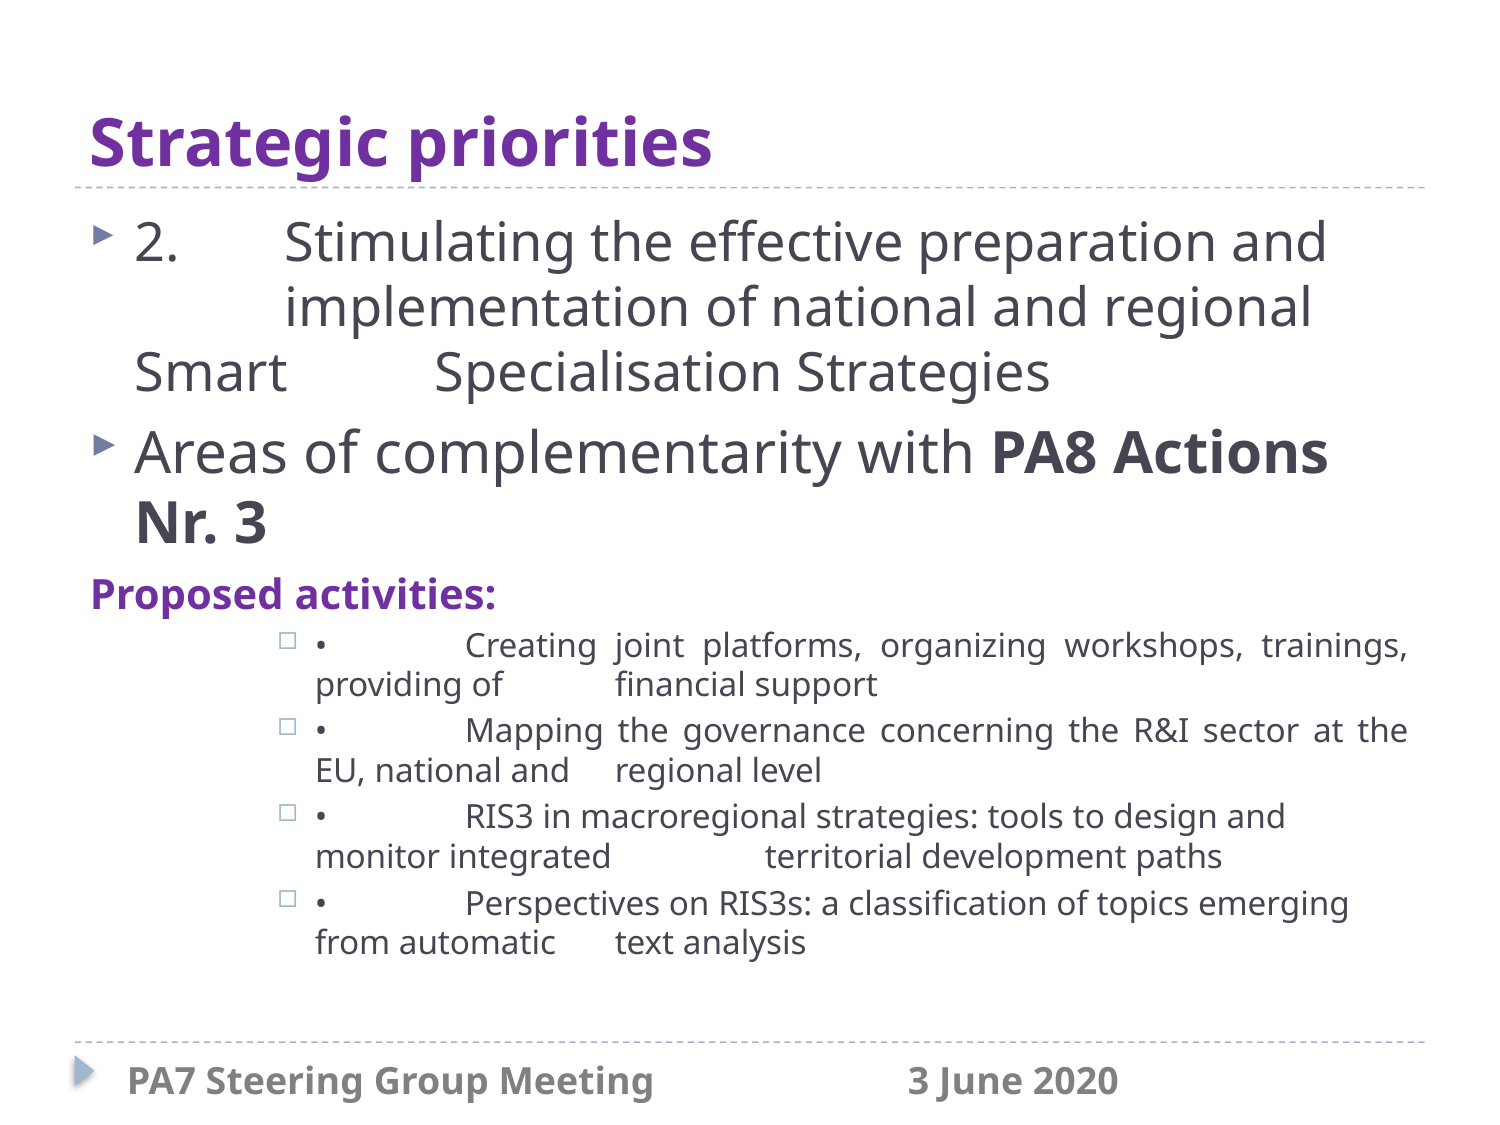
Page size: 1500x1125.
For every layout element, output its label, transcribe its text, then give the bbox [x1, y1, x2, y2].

text_box PA7 Steering Group Meeting 3 June 2020 [112, 1049, 1471, 1109]
list 2. Stimulating the effective preparation and implementation of national and regional Smart Specialisation Strategies Areas of complementarity with PA8 Actions Nr. 3 Proposed activities: • Creating joint platforms, organizing workshops, trainings, providing of financial support • Mapping the governance concerning the R&I sector at the EU, national and regional level • RIS3 in macroregional strategies: tools to design and monitor integrated territorial development paths • Perspectives on RIS3s: a classification of topics emerging from automatic text analysis [75, 200, 1425, 1010]
title Strategic priorities [75, 24, 1425, 188]
